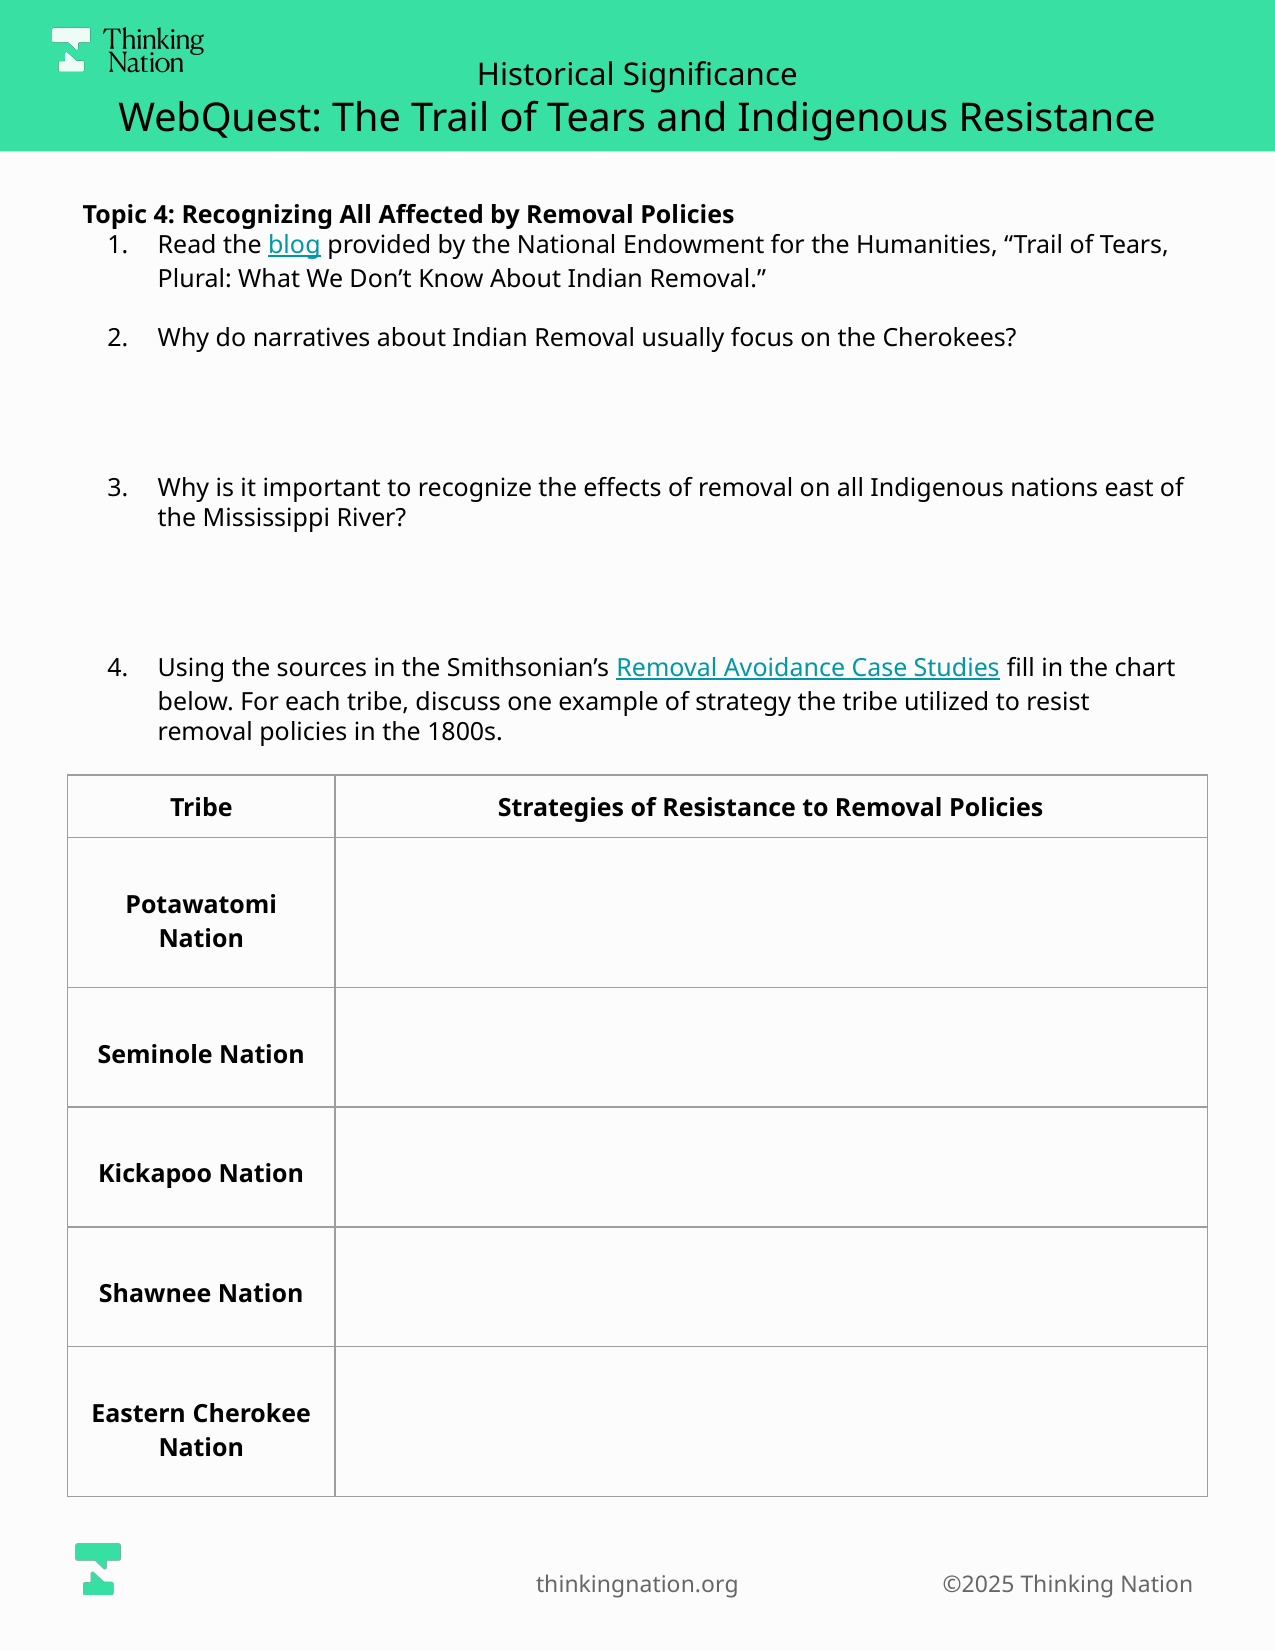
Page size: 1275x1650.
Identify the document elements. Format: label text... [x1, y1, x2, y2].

table_header Tribe [68, 776, 334, 837]
table_header Strategies of Resistance to Removal Policies [336, 776, 1207, 837]
table_cell Kickapoo Nation [68, 1108, 334, 1226]
text_box Historical Significance WebQuest: The Trail of Tears and Indigenous Resistance [0, 0, 1275, 152]
table_cell Seminole Nation [68, 988, 334, 1106]
text_box thinkingnation.org [486, 1553, 789, 1605]
table_cell [336, 838, 1207, 987]
table_cell Potawatomi Nation [68, 838, 334, 987]
picture [35, 13, 210, 87]
table_cell Shawnee Nation [68, 1228, 334, 1346]
table_cell [336, 1347, 1207, 1496]
text_box Topic 4: Recognizing All Affected by Removal Policies Read the blog provided by the National Endowment for the Humanities, “Trail of Tears, Plural: What We Don’t Know About Indian Removal.” Why do narratives about Indian Removal usually focus on the Cherokees? Why is it important to recognize the effects of removal on all Indigenous nations east of the Mississippi River? Using the sources in the Smithsonian’s Removal Avoidance Case Studies fill in the chart below. For each tribe, discuss one example of strategy the tribe utilized to resist removal policies in the 1800s. [67, 183, 1208, 761]
table_cell Eastern Cherokee Nation [68, 1347, 334, 1496]
table_cell [336, 1108, 1207, 1226]
table_cell [336, 1228, 1207, 1346]
table_cell [336, 988, 1207, 1106]
text_box ©2025 Thinking Nation [907, 1553, 1210, 1605]
picture [62, 1533, 134, 1605]
